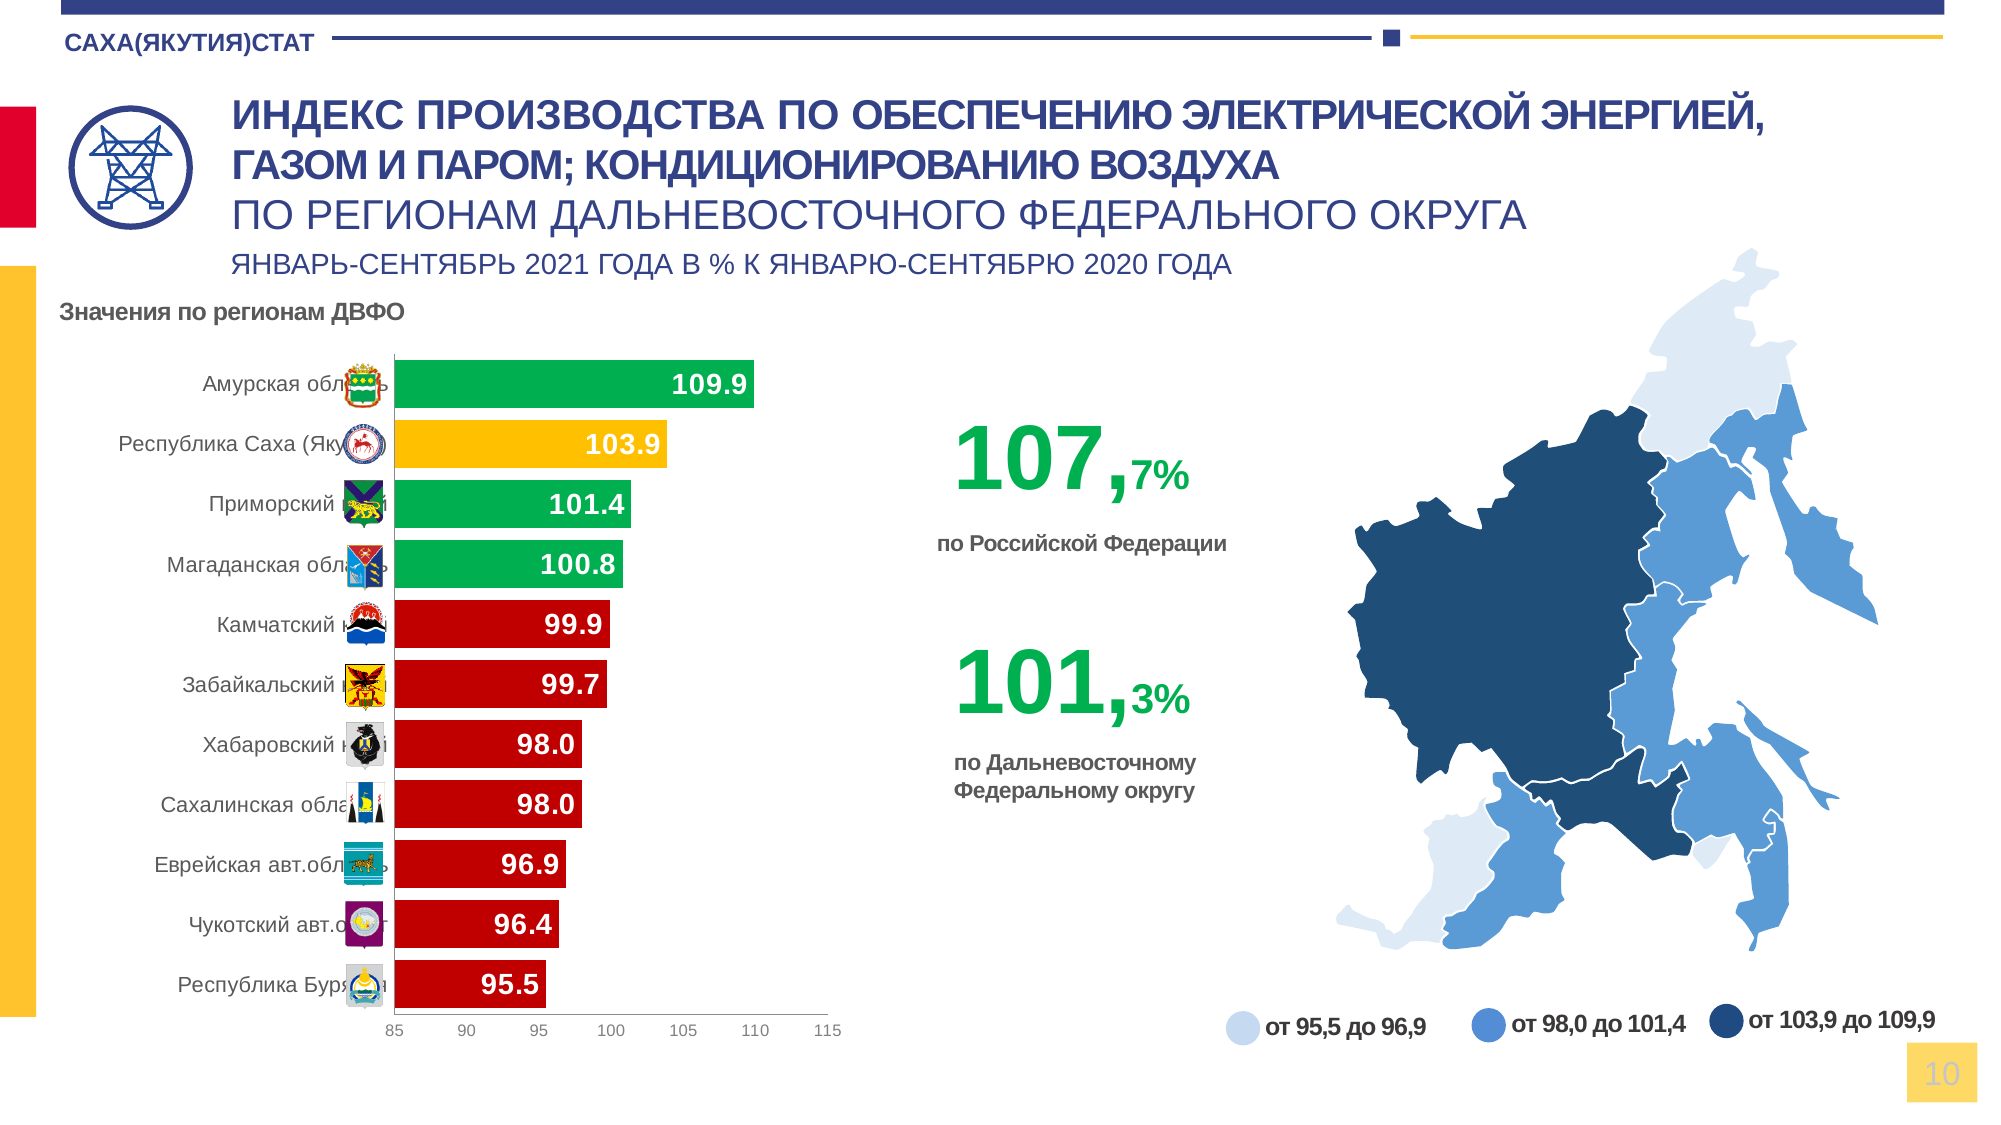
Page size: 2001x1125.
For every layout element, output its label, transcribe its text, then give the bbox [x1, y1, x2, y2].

text_box по Дальневосточному Федеральному округу [939, 740, 1265, 811]
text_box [1225, 1003, 1443, 1049]
text_box 101,3% [939, 614, 1231, 739]
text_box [236, 29, 1943, 116]
text_box 107,7% [939, 390, 1223, 515]
text_box Значения по регионам ДВФО [44, 287, 760, 332]
text_box по Российской Федерации [922, 520, 1248, 563]
chart [27, 332, 856, 1095]
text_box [1335, 247, 1879, 952]
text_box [1709, 995, 1952, 1042]
list ИНДЕКС ПРОИЗВОДСТВА ПО ОБЕСПЕЧЕНИЮ ЭЛЕКТРИЧЕСКОЙ ЭНЕРГИЕЙ, ГАЗОМ И ПАРОМ; КОНДИЦИОНИРОВАНИЮ ВОЗДУХА ПО РЕГИОНАМ ДАЛЬНЕВОСТОЧНОГО ФЕДЕРАЛЬНОГО ОКРУГА [216, 80, 1949, 257]
text_box САХА(ЯКУТИЯ)СТАТ [47, 17, 332, 65]
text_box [1471, 1000, 1702, 1046]
text_box ЯНВАРЬ-СЕНТЯБРЬ 2021 ГОДА В % К ЯНВАРЮ-СЕНТЯБРЮ 2020 ГОДА [215, 238, 1320, 284]
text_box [71, 108, 190, 227]
slide_number 10 [1907, 1042, 1978, 1103]
